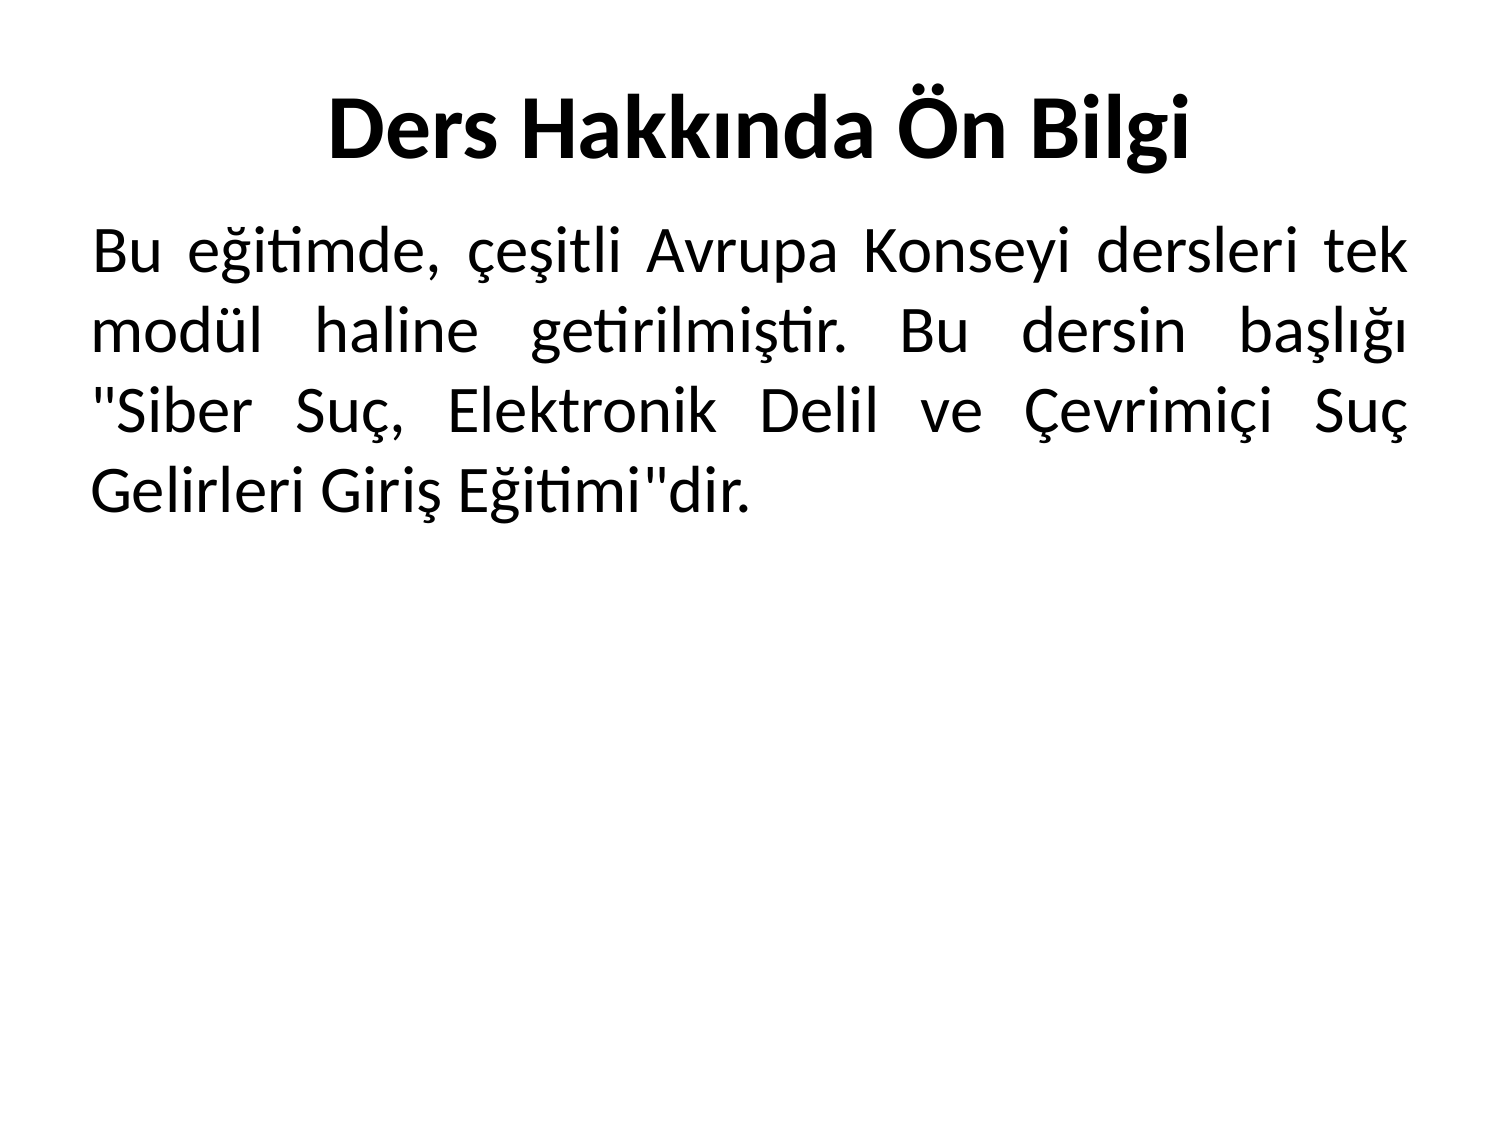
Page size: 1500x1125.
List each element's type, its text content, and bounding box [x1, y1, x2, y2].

title Ders Hakkında Ön Bilgi [75, 45, 1425, 198]
list Bu eğitimde, çeşitli Avrupa Konseyi dersleri tek modül haline getirilmiştir. Bu dersin başlığı "Siber Suç, Elektronik Delil ve Çevrimiçi Suç Gelirleri Giriş Eğitimi"dir. [75, 198, 1425, 1102]
